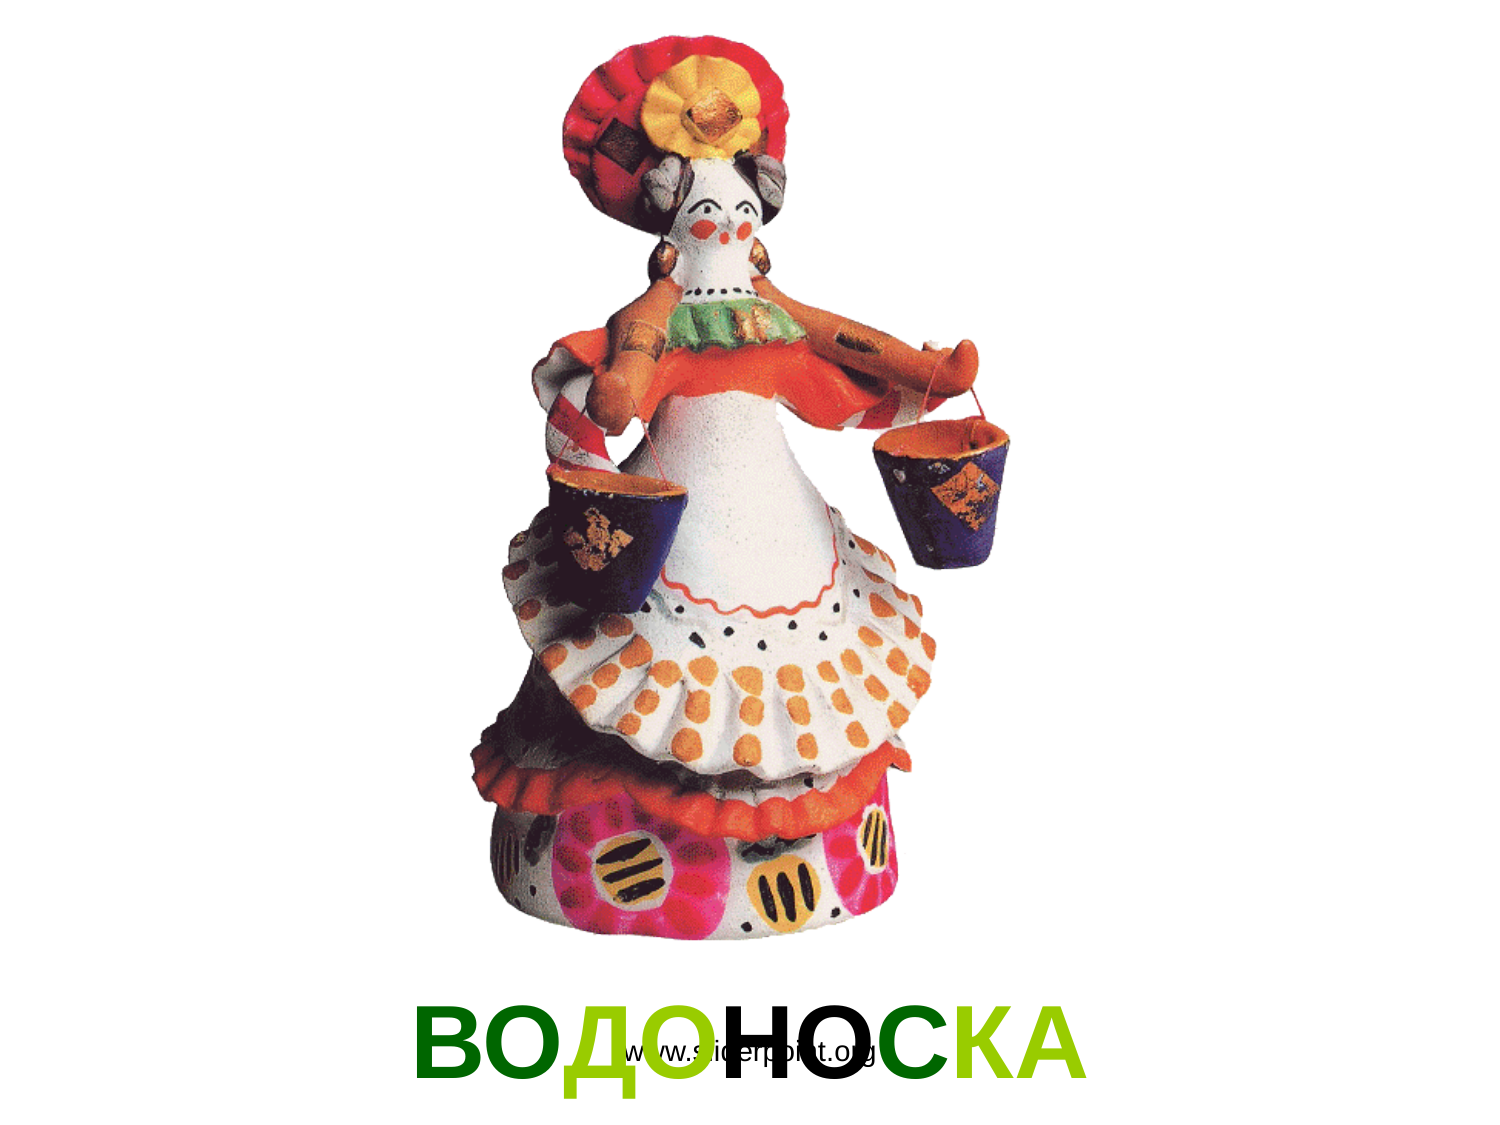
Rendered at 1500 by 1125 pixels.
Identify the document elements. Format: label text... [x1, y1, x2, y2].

text_box ВОДОНОСКА [0, 948, 1500, 1124]
picture [449, 12, 1017, 951]
footer www.sliderpoint.org [512, 1024, 988, 1103]
